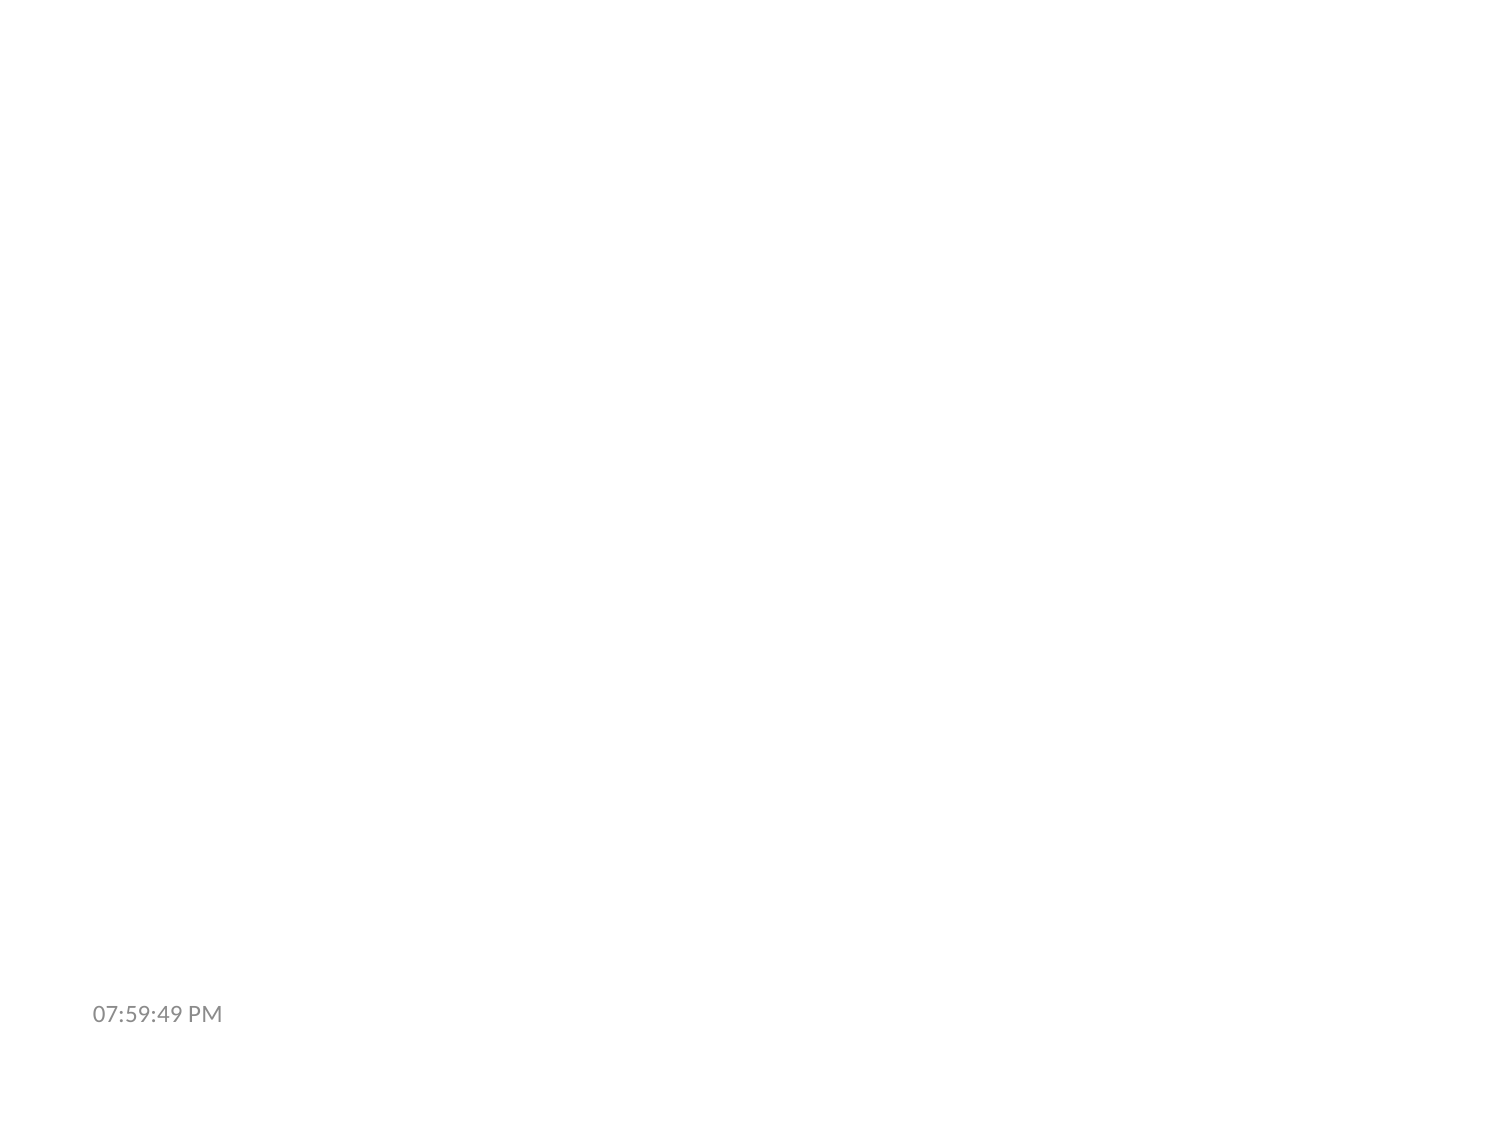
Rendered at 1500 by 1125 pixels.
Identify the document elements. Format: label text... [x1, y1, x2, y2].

text_box 3:35:09 PM [77, 982, 428, 1043]
